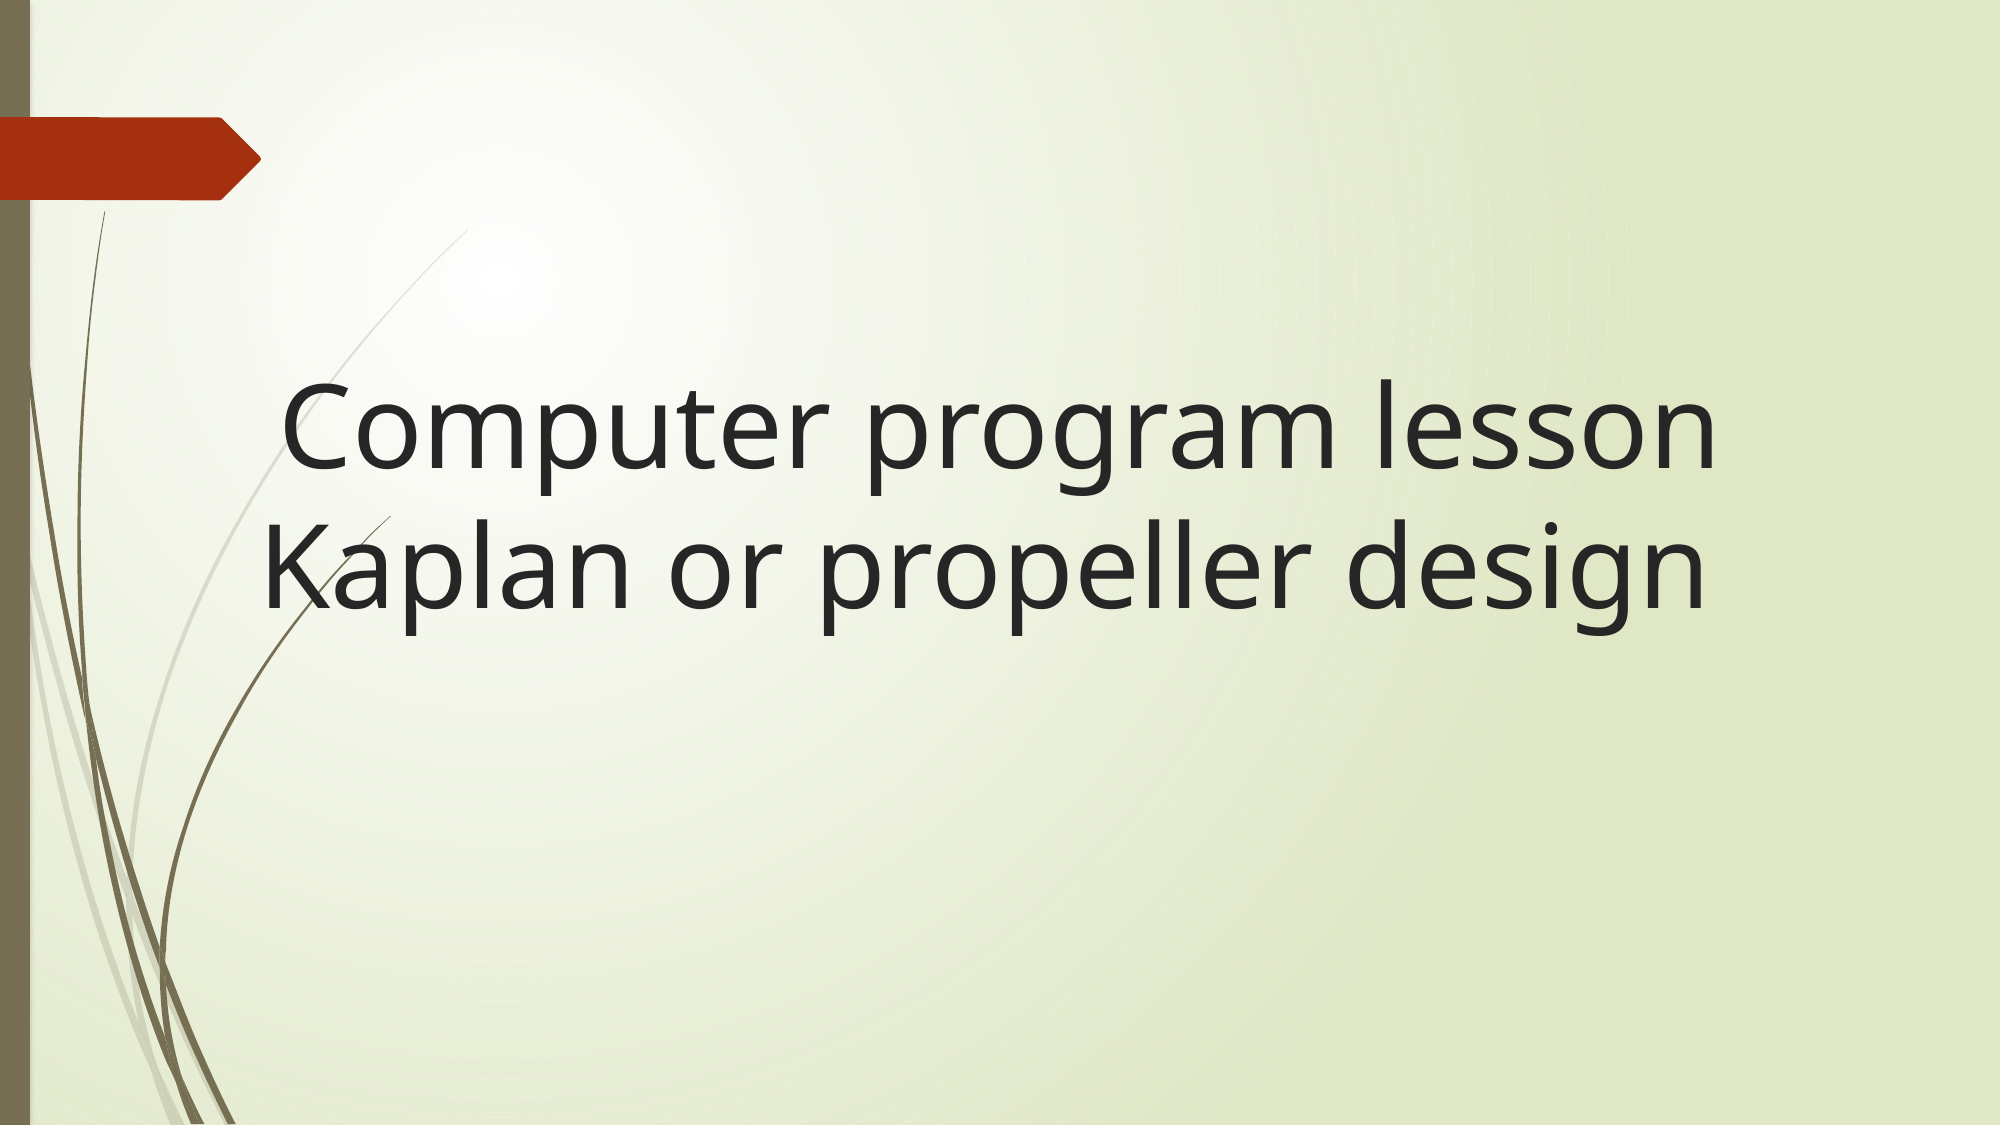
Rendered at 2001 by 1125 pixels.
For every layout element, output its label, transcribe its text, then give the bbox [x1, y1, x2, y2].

title Computer program lesson Kaplan or propeller design [137, 344, 1863, 877]
